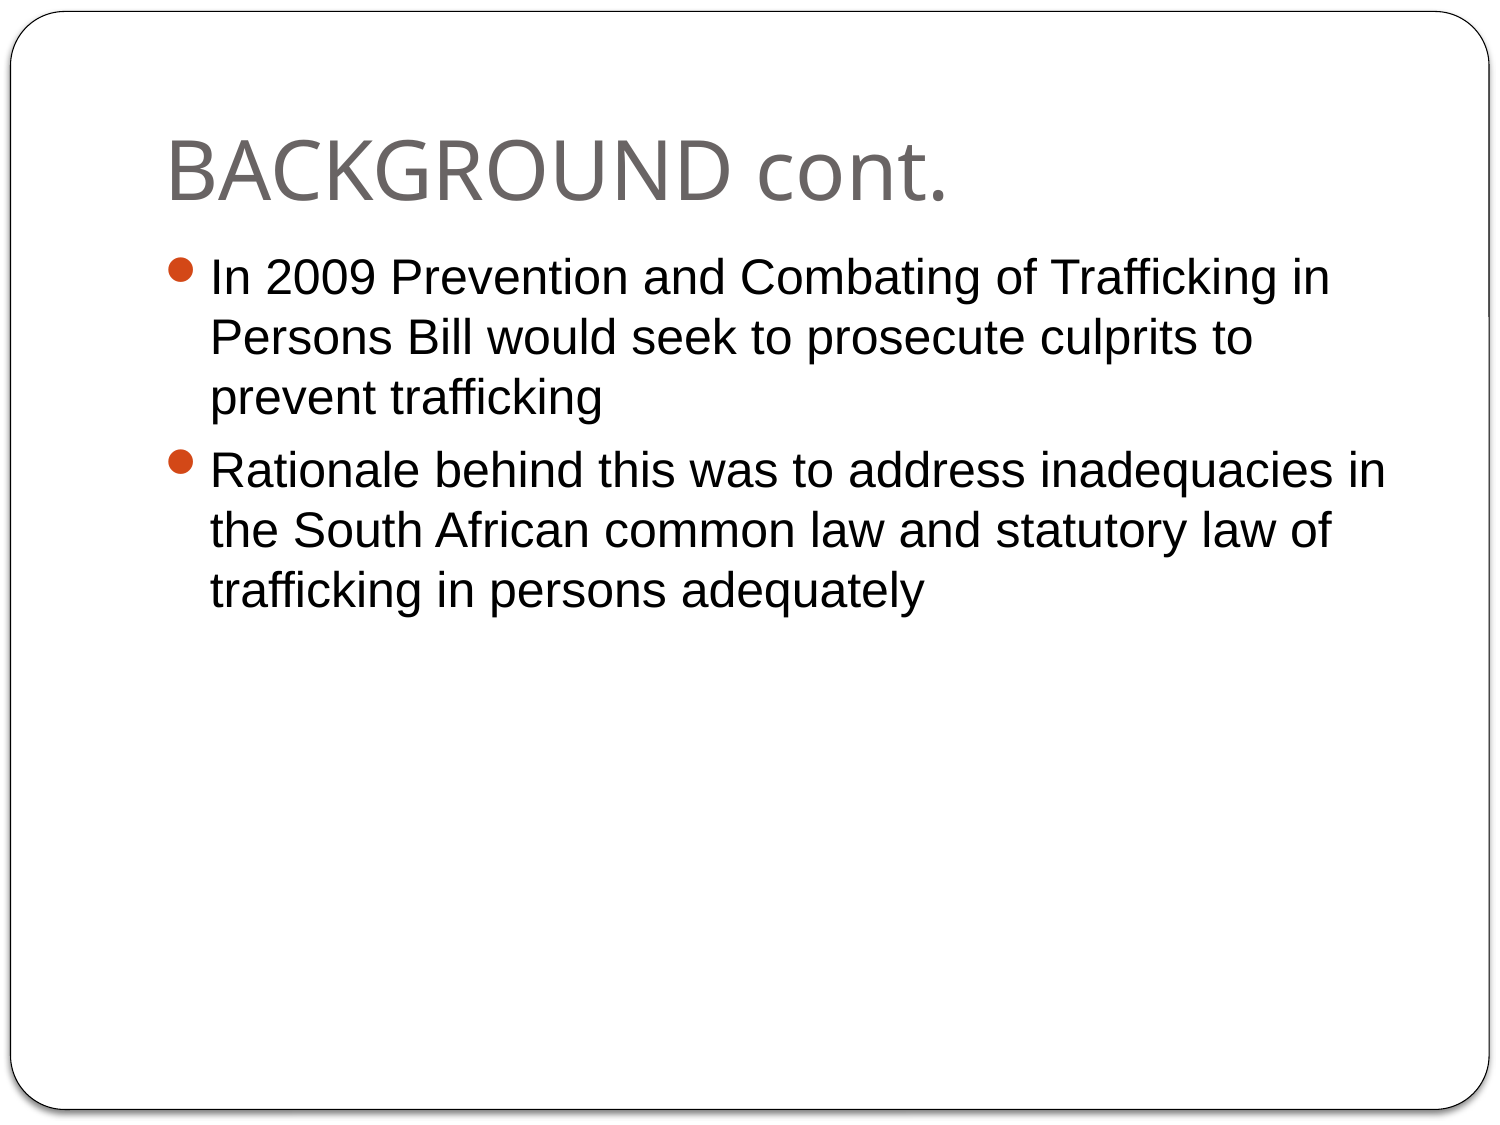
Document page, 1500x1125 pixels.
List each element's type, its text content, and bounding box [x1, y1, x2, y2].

list In 2009 Prevention and Combating of Trafficking in Persons Bill would seek to prosecute culprits to prevent trafficking Rationale behind this was to address inadequacies in the South African common law and statutory law of trafficking in persons adequately [150, 237, 1425, 988]
title BACKGROUND cont. [150, 45, 1425, 233]
